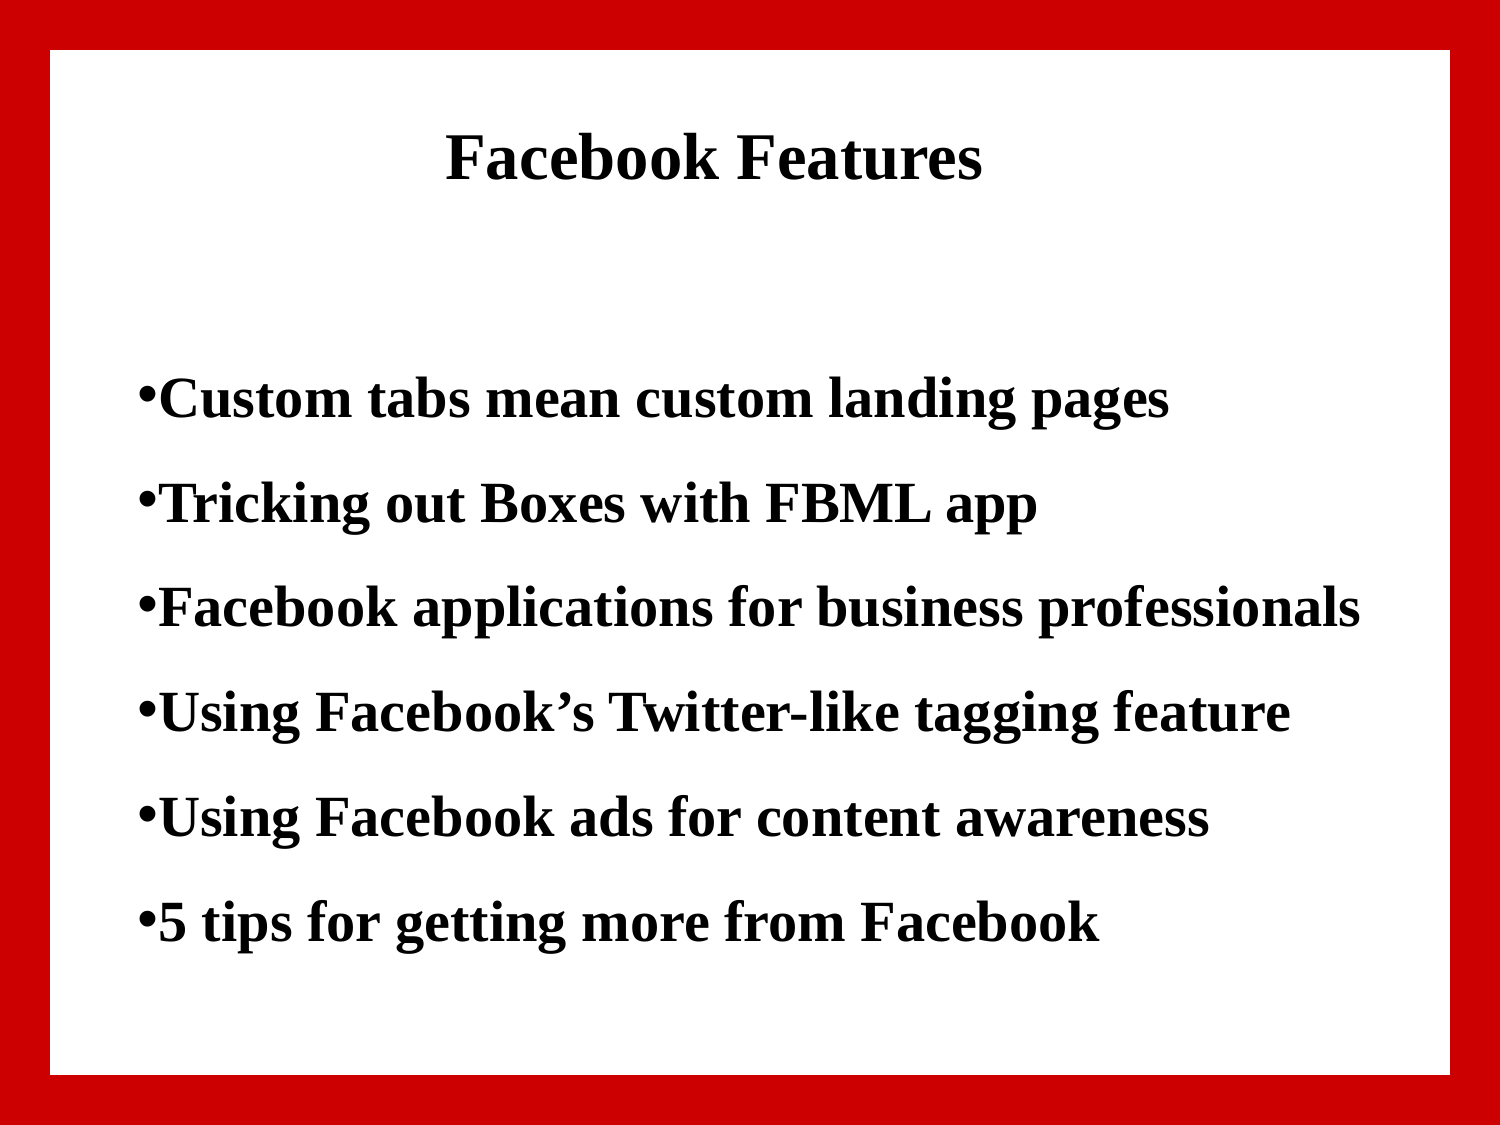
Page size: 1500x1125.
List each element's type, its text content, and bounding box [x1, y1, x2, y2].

text_box Facebook Features [93, 105, 1336, 201]
text_box Custom tabs mean custom landing pages Tricking out Boxes with FBML app Facebook applications for business professionals Using Facebook’s Twitter-like tagging feature Using Facebook ads for content awareness 5 tips for getting more from Facebook [122, 316, 1378, 961]
